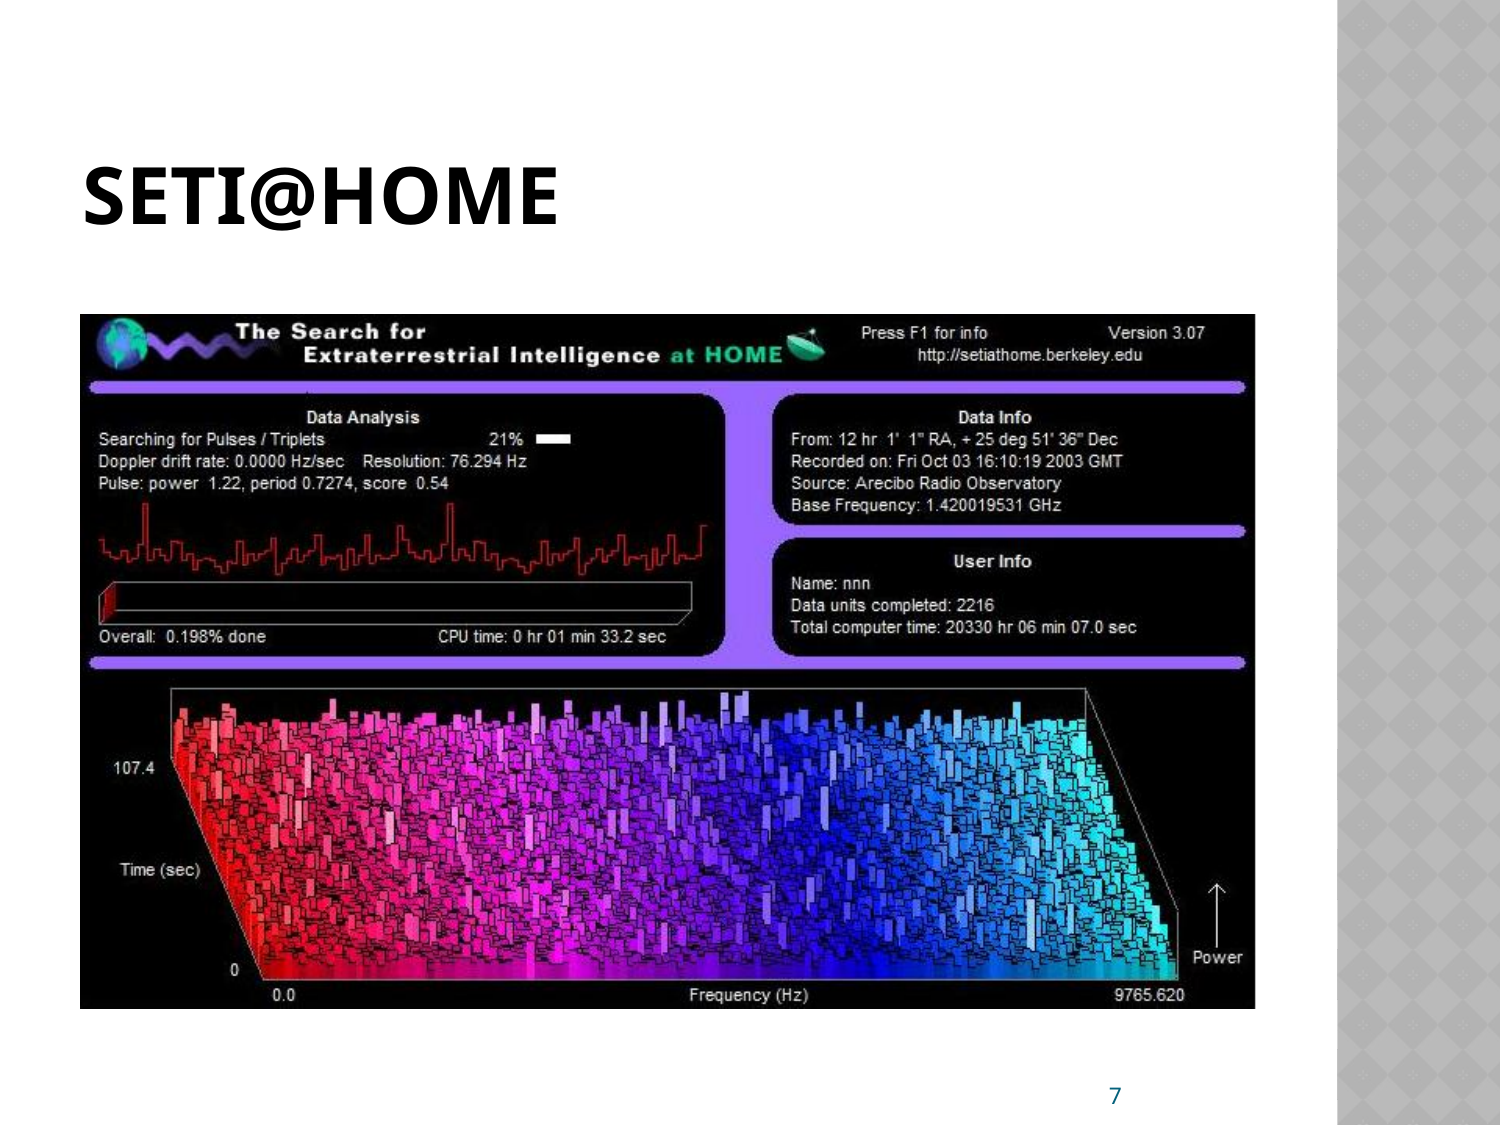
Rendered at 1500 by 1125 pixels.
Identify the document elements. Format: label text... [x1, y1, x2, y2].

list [80, 314, 1258, 1009]
slide_number 7 [1025, 1075, 1122, 1113]
title SETI@HOME [75, 52, 1263, 240]
